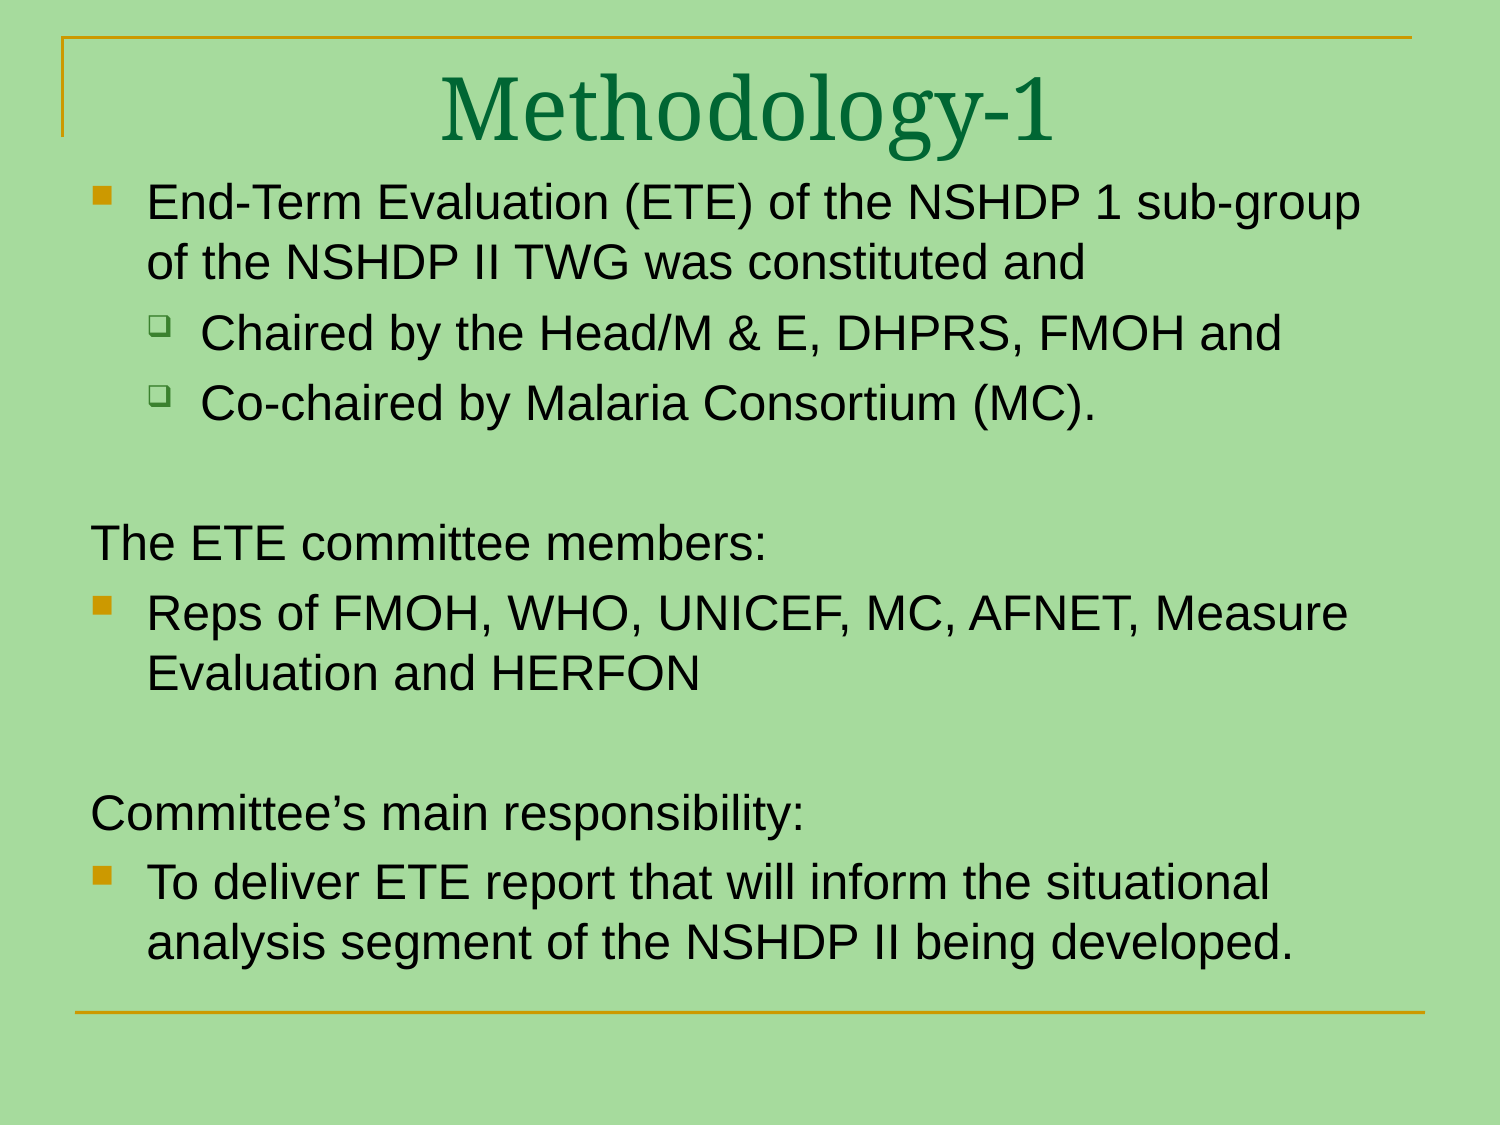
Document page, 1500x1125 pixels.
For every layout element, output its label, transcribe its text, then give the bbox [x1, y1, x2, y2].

title Methodology-1 [75, 45, 1425, 162]
list End-Term Evaluation (ETE) of the NSHDP 1 sub-group of the NSHDP II TWG was constituted and Chaired by the Head/M & E, DHPRS, FMOH and Co-chaired by Malaria Consortium (MC). The ETE committee members: Reps of FMOH, WHO, UNICEF, MC, AFNET, Measure Evaluation and HERFON Committee’s main responsibility: To deliver ETE report that will inform the situational analysis segment of the NSHDP II being developed. [75, 162, 1425, 1075]
